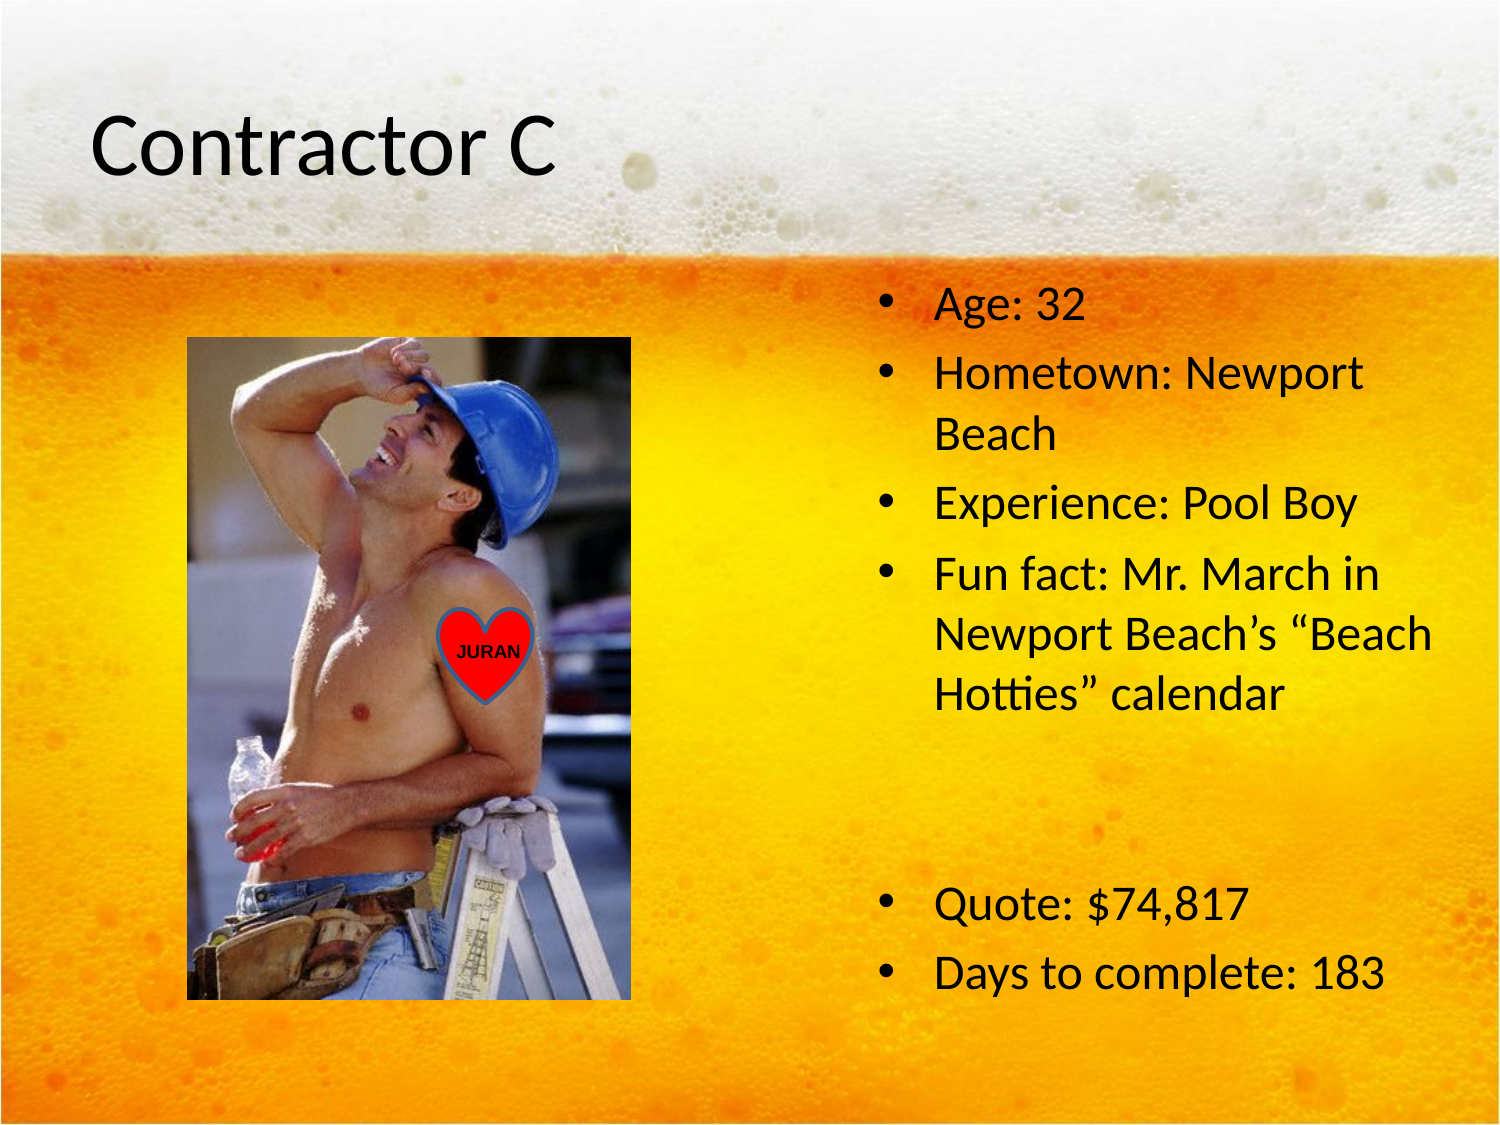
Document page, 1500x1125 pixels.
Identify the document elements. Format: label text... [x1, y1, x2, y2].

list Age: 32 Hometown: Newport Beach Experience: Pool Boy Fun fact: Mr. March in Newport Beach’s “Beach Hotties” calendar Quote: $74,817 Days to complete: 183 [862, 262, 1463, 1125]
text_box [187, 337, 631, 1001]
title Contractor C [75, 45, 1425, 233]
picture [0, 0, 1500, 1125]
